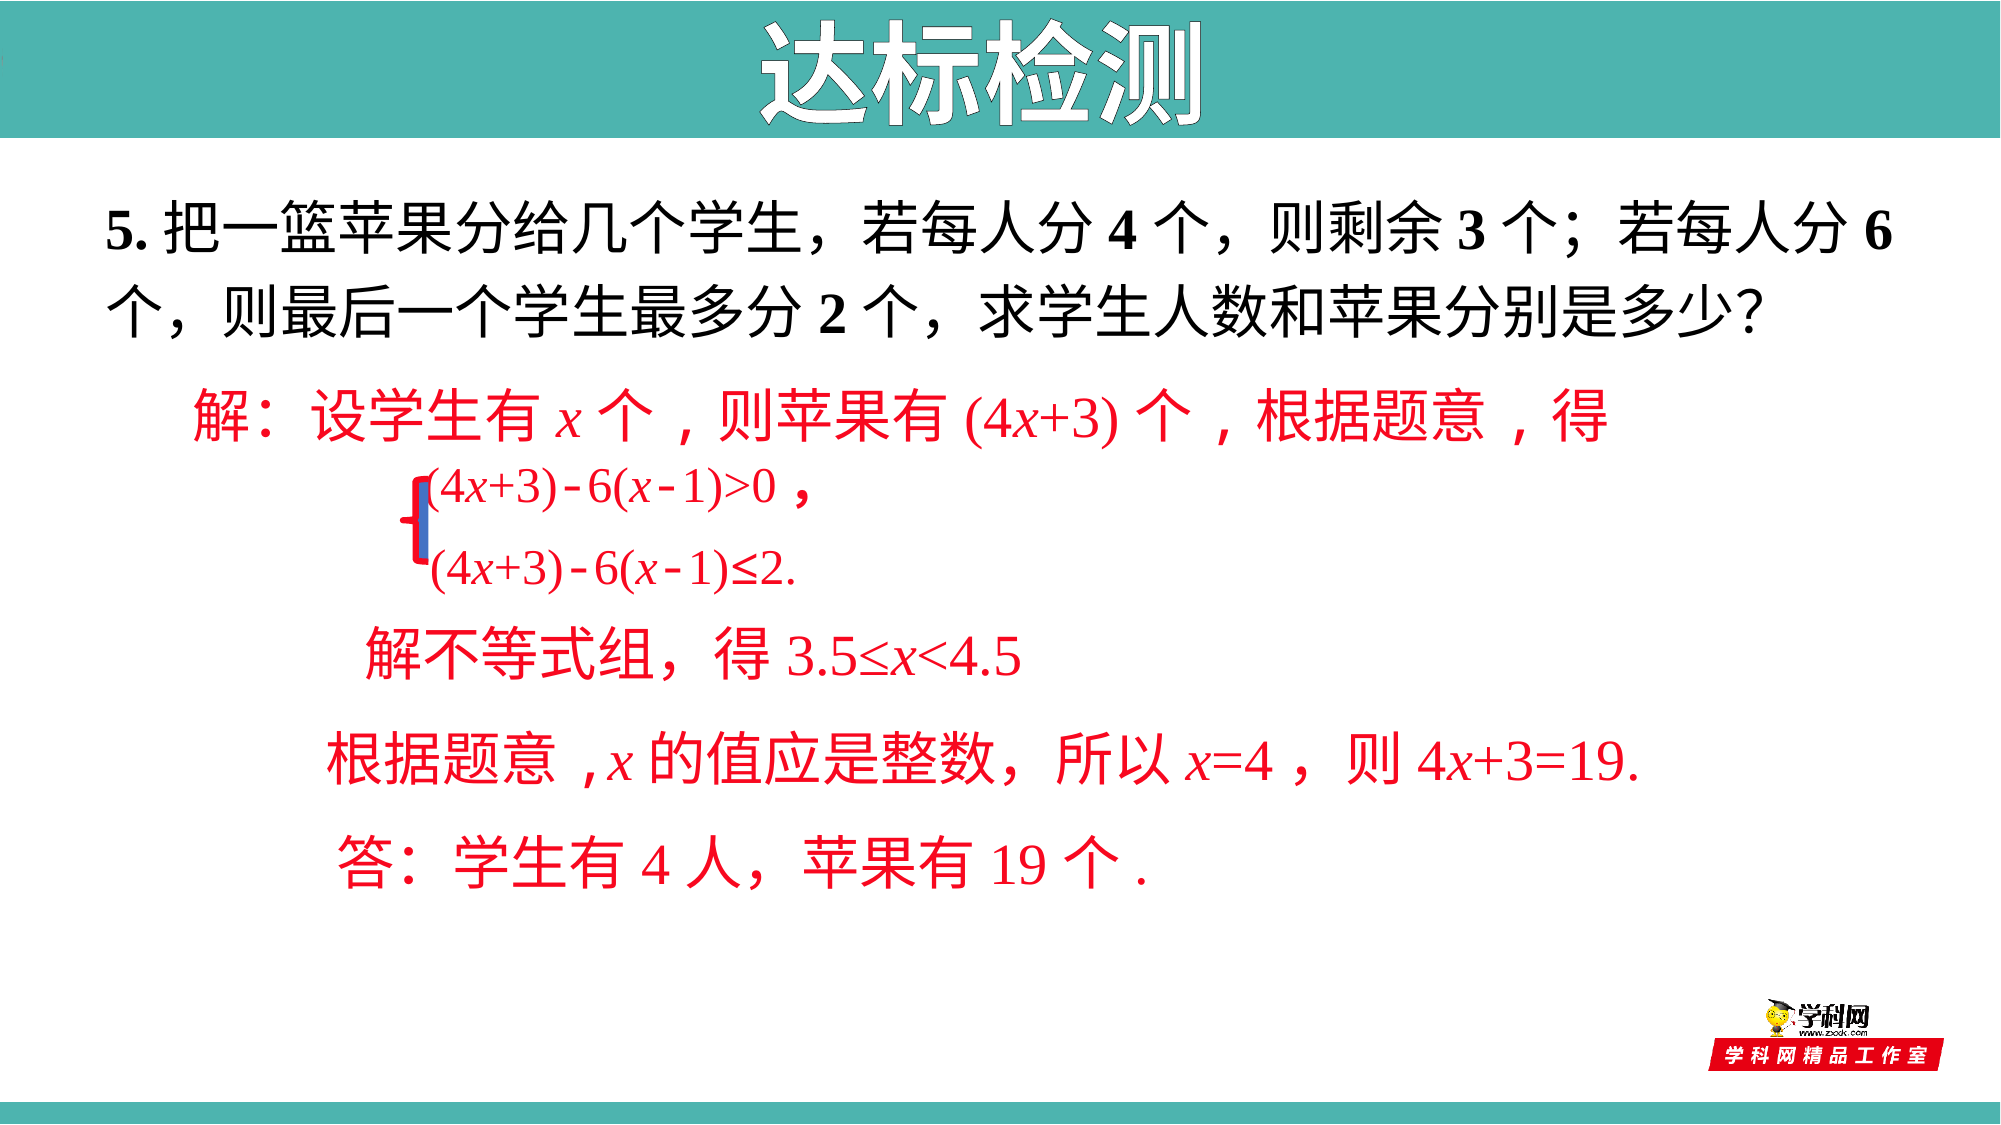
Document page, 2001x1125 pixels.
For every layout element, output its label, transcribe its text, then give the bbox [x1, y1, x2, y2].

text_box 解不等式组，得3.5≤x<4.5 [349, 609, 1038, 695]
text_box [402, 445, 855, 602]
picture [0, 1, 2001, 1124]
text_box 解：设学生有x个,则苹果有(4x+3)个,根据题意,得 [178, 371, 1625, 457]
text_box 答：学生有4人，苹果有19个. [321, 819, 1164, 904]
text_box 达标检测 [742, 0, 1223, 146]
text_box 5.把一篮苹果分给几个学生，若每人分4个，则剩余3个；若每人分6个，则最后一个学生最多分2个，求学生人数和苹果分别是多少？ [90, 169, 1967, 353]
text_box 根据题意,x的值应是整数，所以x=4，则4x+3=19. [310, 714, 1656, 800]
